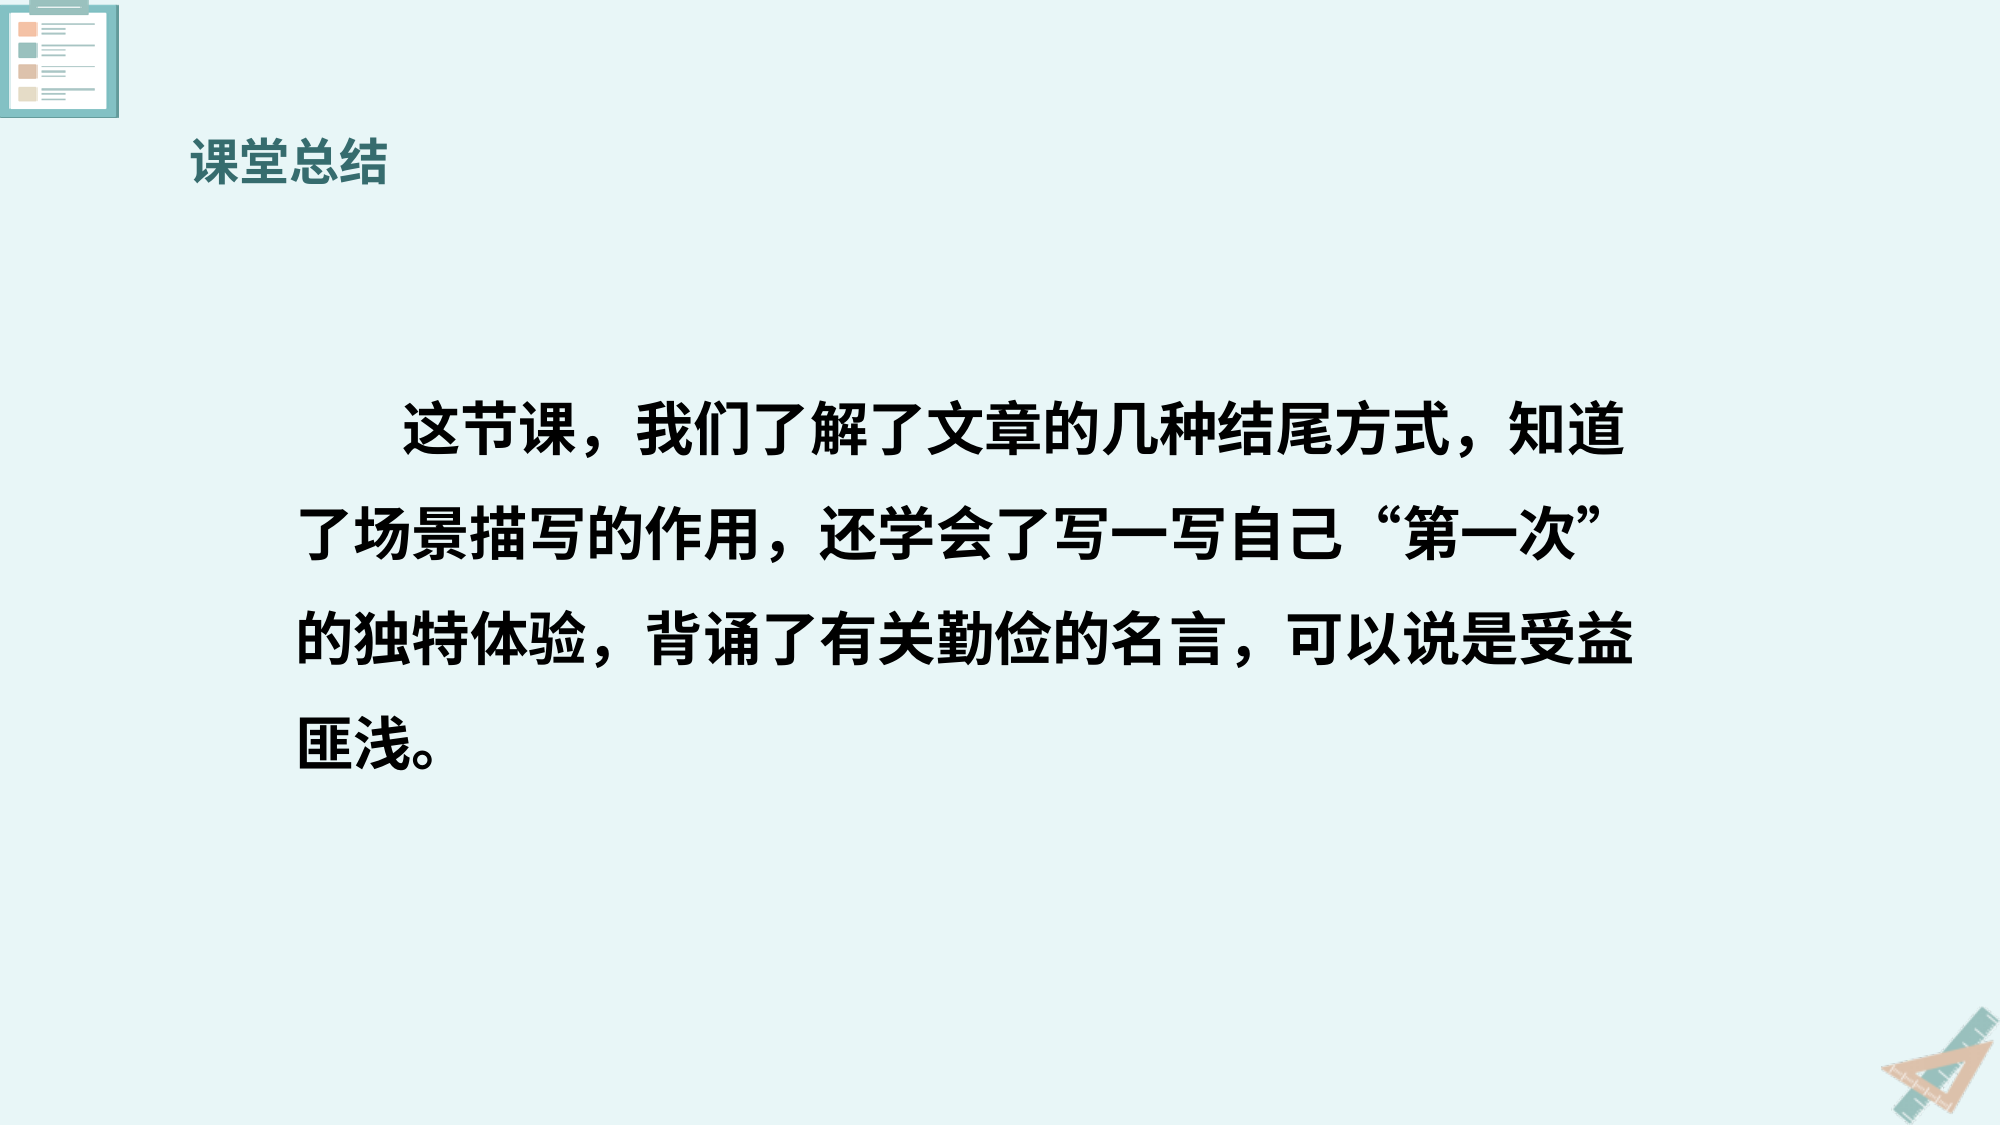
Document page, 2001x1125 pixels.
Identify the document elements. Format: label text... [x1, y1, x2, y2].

text_box 课堂总结 [174, 123, 405, 199]
picture [1881, 1006, 2000, 1125]
text_box 这节课，我们了解了文章的几种结尾方式，知道了场景描写的作用，还学会了写一写自己“第一次”的独特体验，背诵了有关勤俭的名言，可以说是受益匪浅。 [280, 349, 1677, 890]
picture [0, 0, 119, 119]
